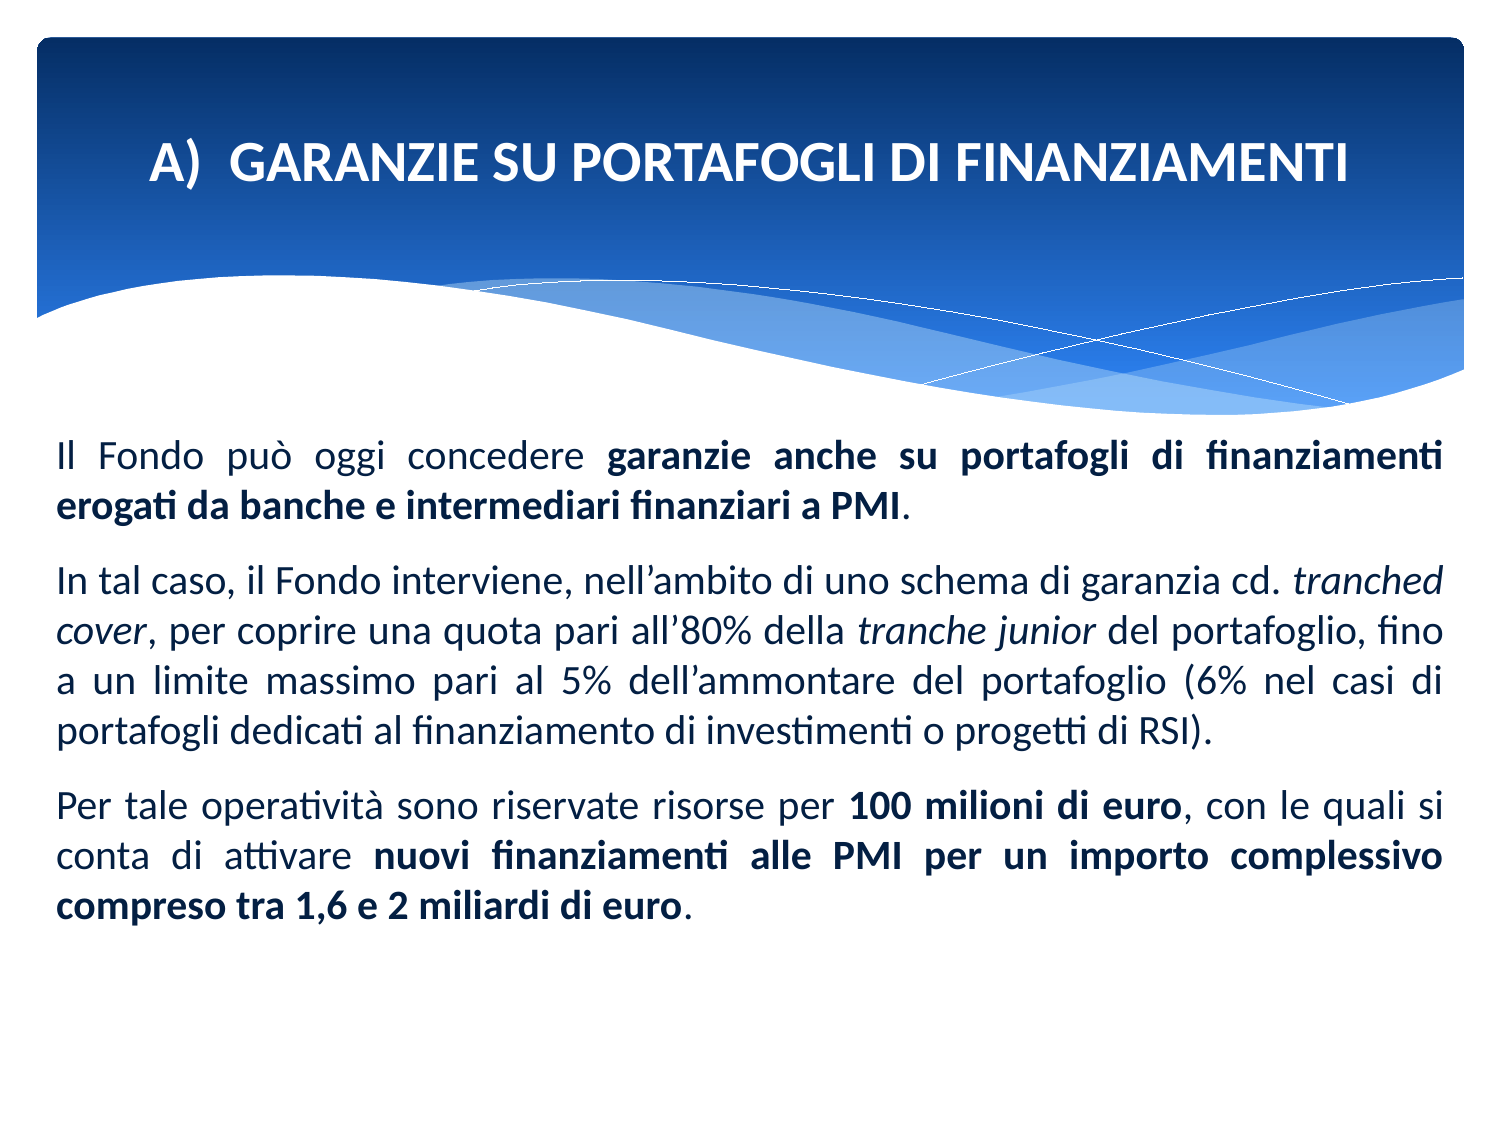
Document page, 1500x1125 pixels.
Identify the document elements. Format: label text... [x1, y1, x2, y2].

title A) GARANZIE SU PORTAFOGLI DI FINANZIAMENTI [75, 55, 1425, 261]
text_box Il Fondo può oggi concedere garanzie anche su portafogli di finanziamenti erogati da banche e intermediari finanziari a PMI. In tal caso, il Fondo interviene, nell’ambito di uno schema di garanzia cd. tranched cover, per coprire una quota pari all’80% della tranche junior del portafoglio, fino a un limite massimo pari al 5% dell’ammontare del portafoglio (6% nel casi di portafogli dedicati al finanziamento di investimenti o progetti di RSI). Per tale operatività sono riservate risorse per 100 milioni di euro, con le quali si conta di attivare nuovi finanziamenti alle PMI per un importo complessivo compreso tra 1,6 e 2 miliardi di euro. [41, 420, 1459, 936]
